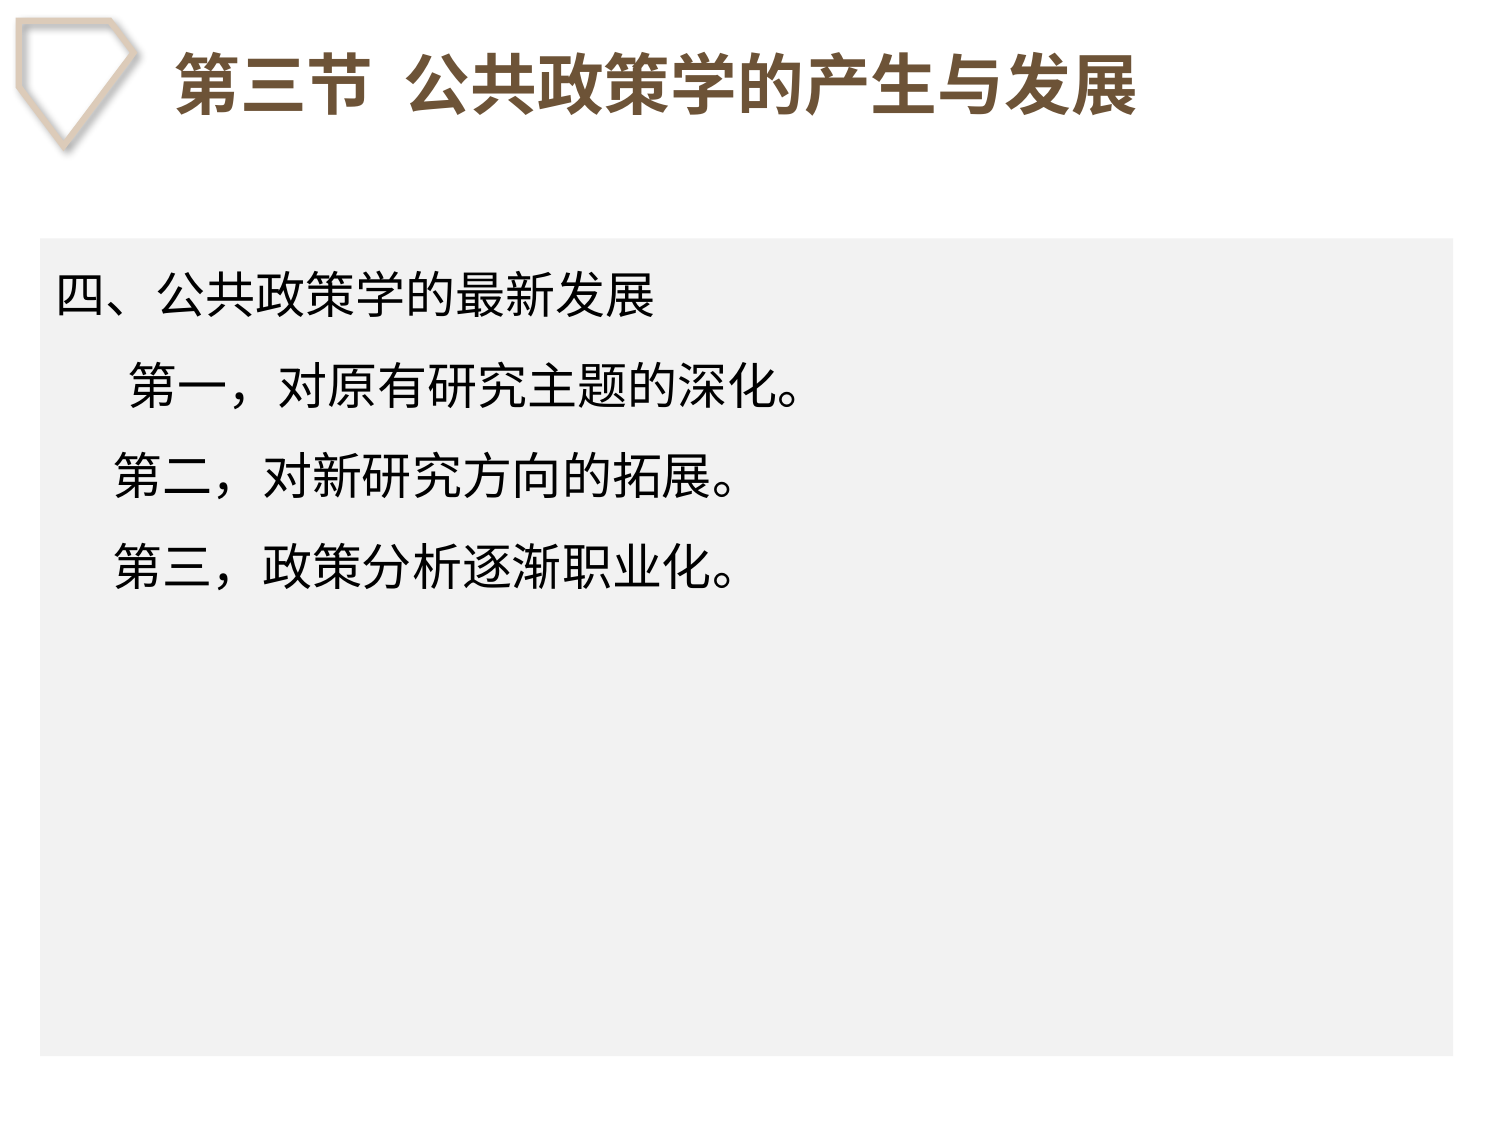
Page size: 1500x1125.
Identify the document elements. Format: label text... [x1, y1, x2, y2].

list 四、公共政策学的最新发展 第一，对原有研究主题的深化。 第二，对新研究方向的拓展。 第三，政策分析逐渐职业化。 [40, 238, 1454, 1057]
title 第三节 公共政策学的产生与发展 [158, 18, 1456, 159]
